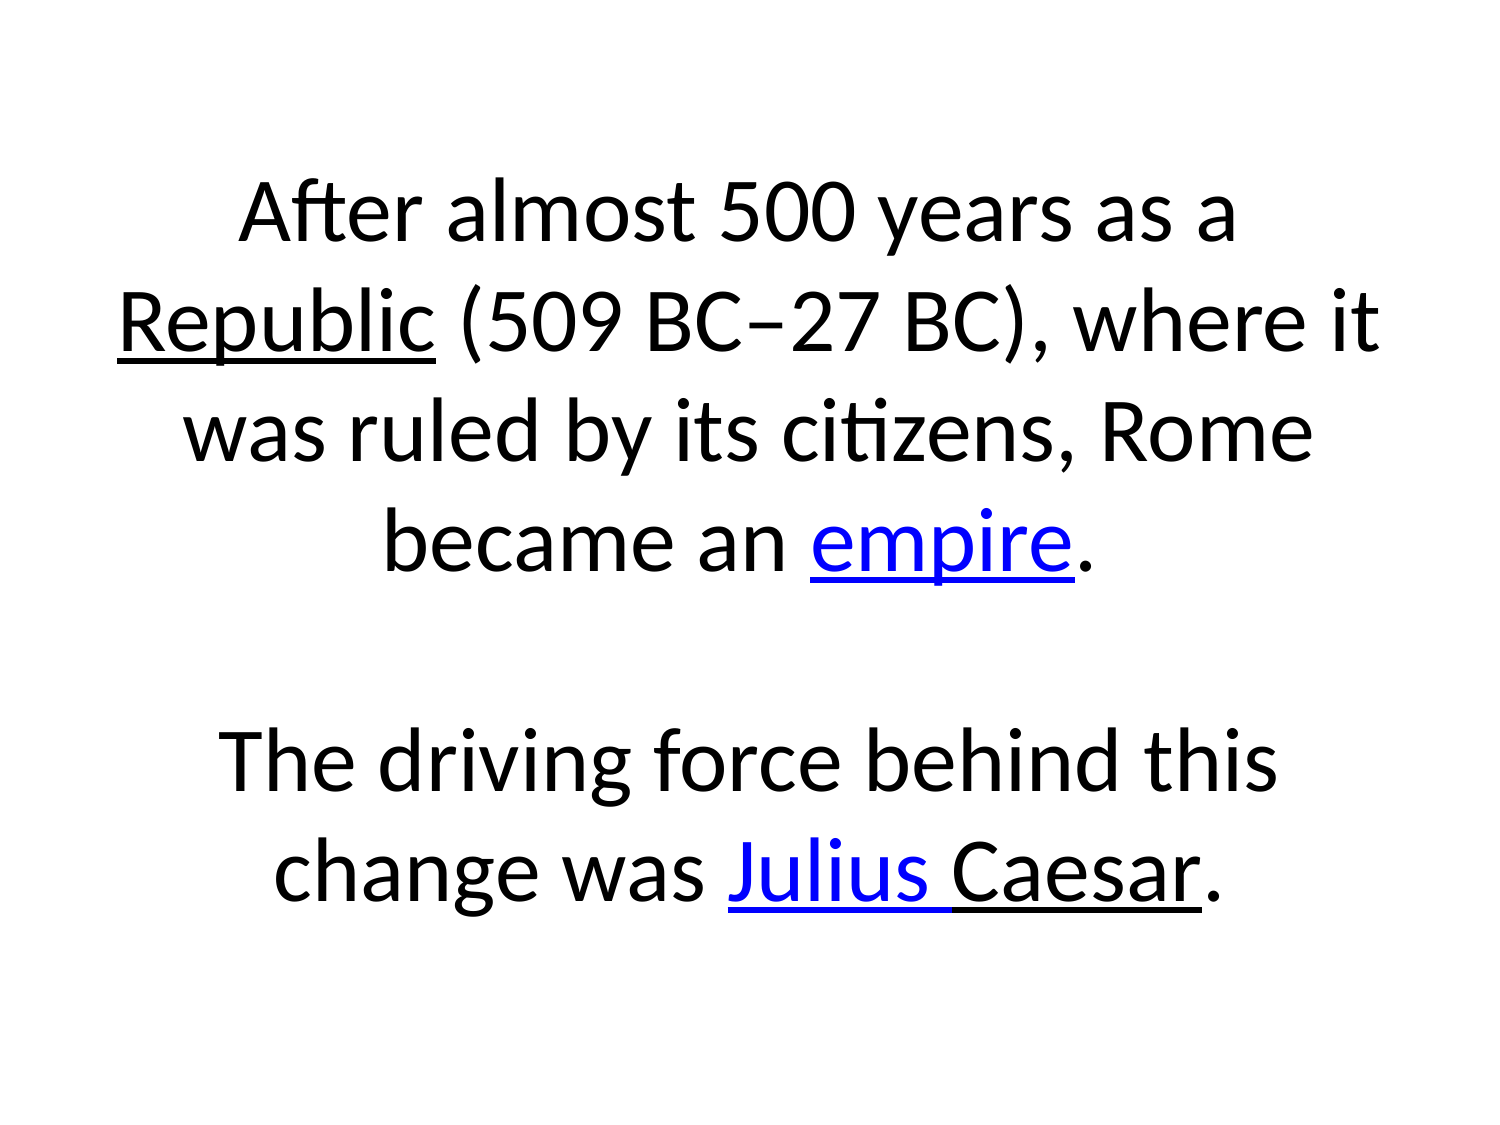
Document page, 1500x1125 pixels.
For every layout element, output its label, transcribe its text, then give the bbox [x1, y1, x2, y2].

title After almost 500 years as a Republic (509 BC–27 BC), where it was ruled by its citizens, Rome became an empire. The driving force behind this change was Julius Caesar. [74, 44, 1426, 1026]
